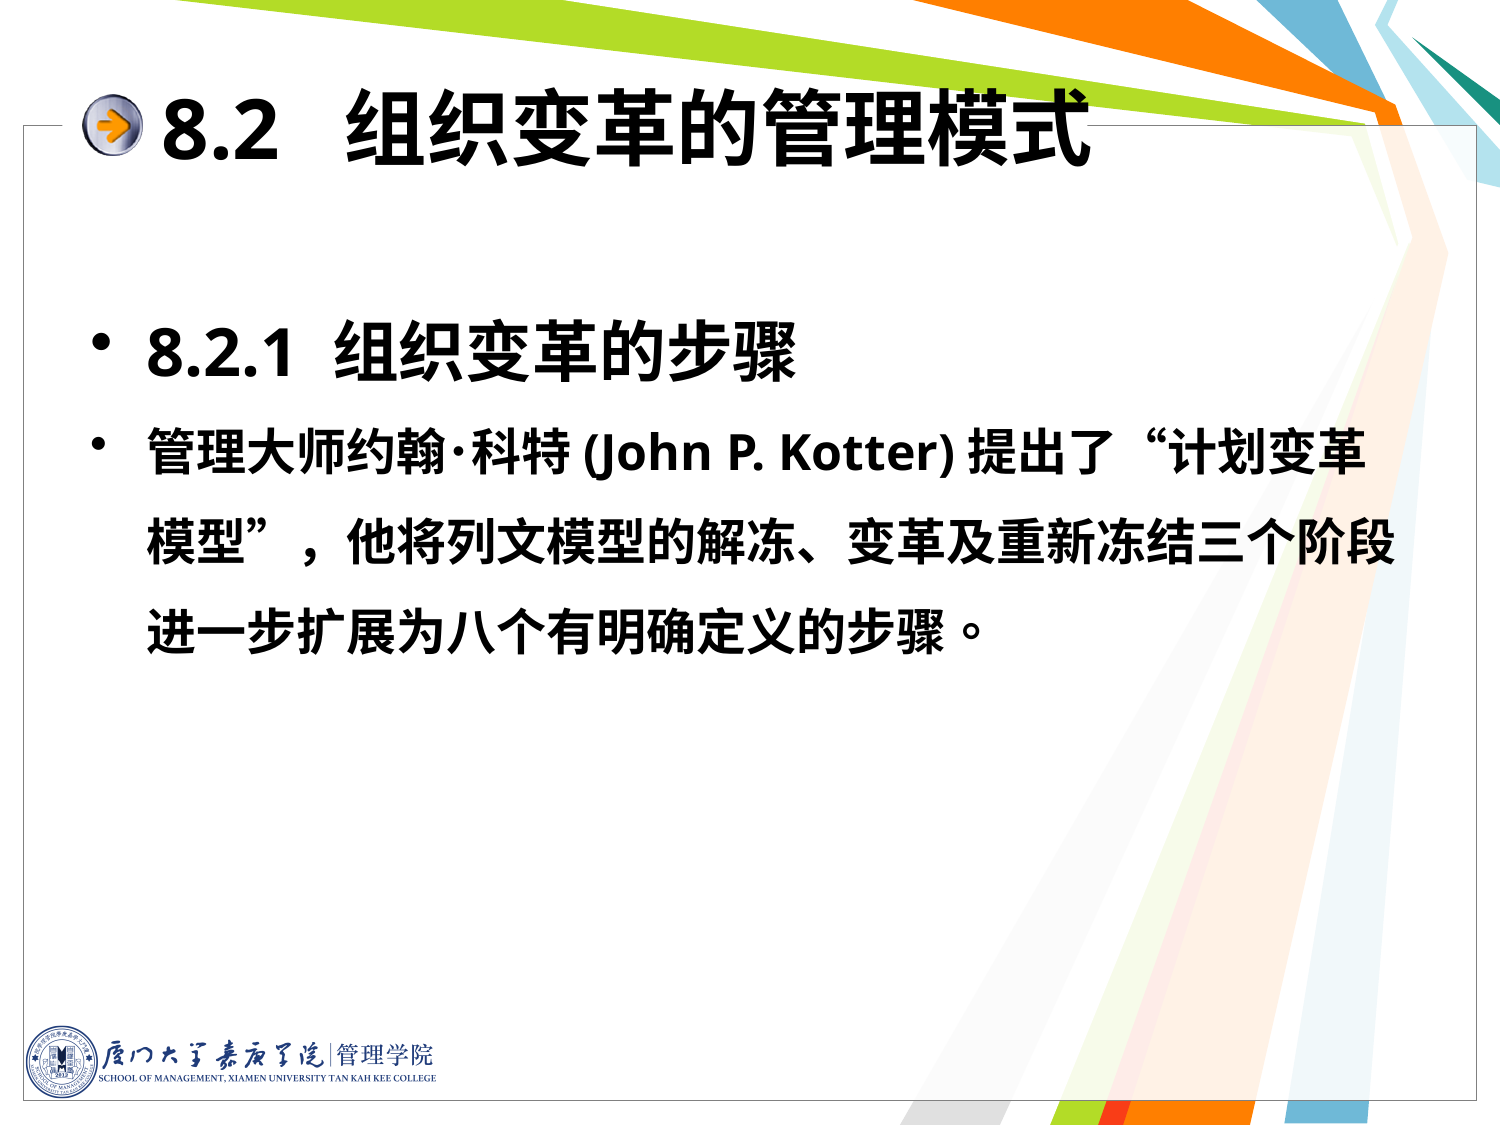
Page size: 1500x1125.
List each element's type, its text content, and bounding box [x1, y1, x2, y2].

list 8.2.1 组织变革的步骤 管理大师约翰･科特(John P. Kotter)提出了“计划变革模型”，他将列文模型的解冻、变革及重新冻结三个阶段进一步扩展为八个有明确定义的步骤。 [75, 262, 1425, 1005]
picture [82, 94, 125, 156]
title 8.2 组织变革的管理模式 [125, 32, 1159, 220]
picture [24, 1024, 438, 1100]
